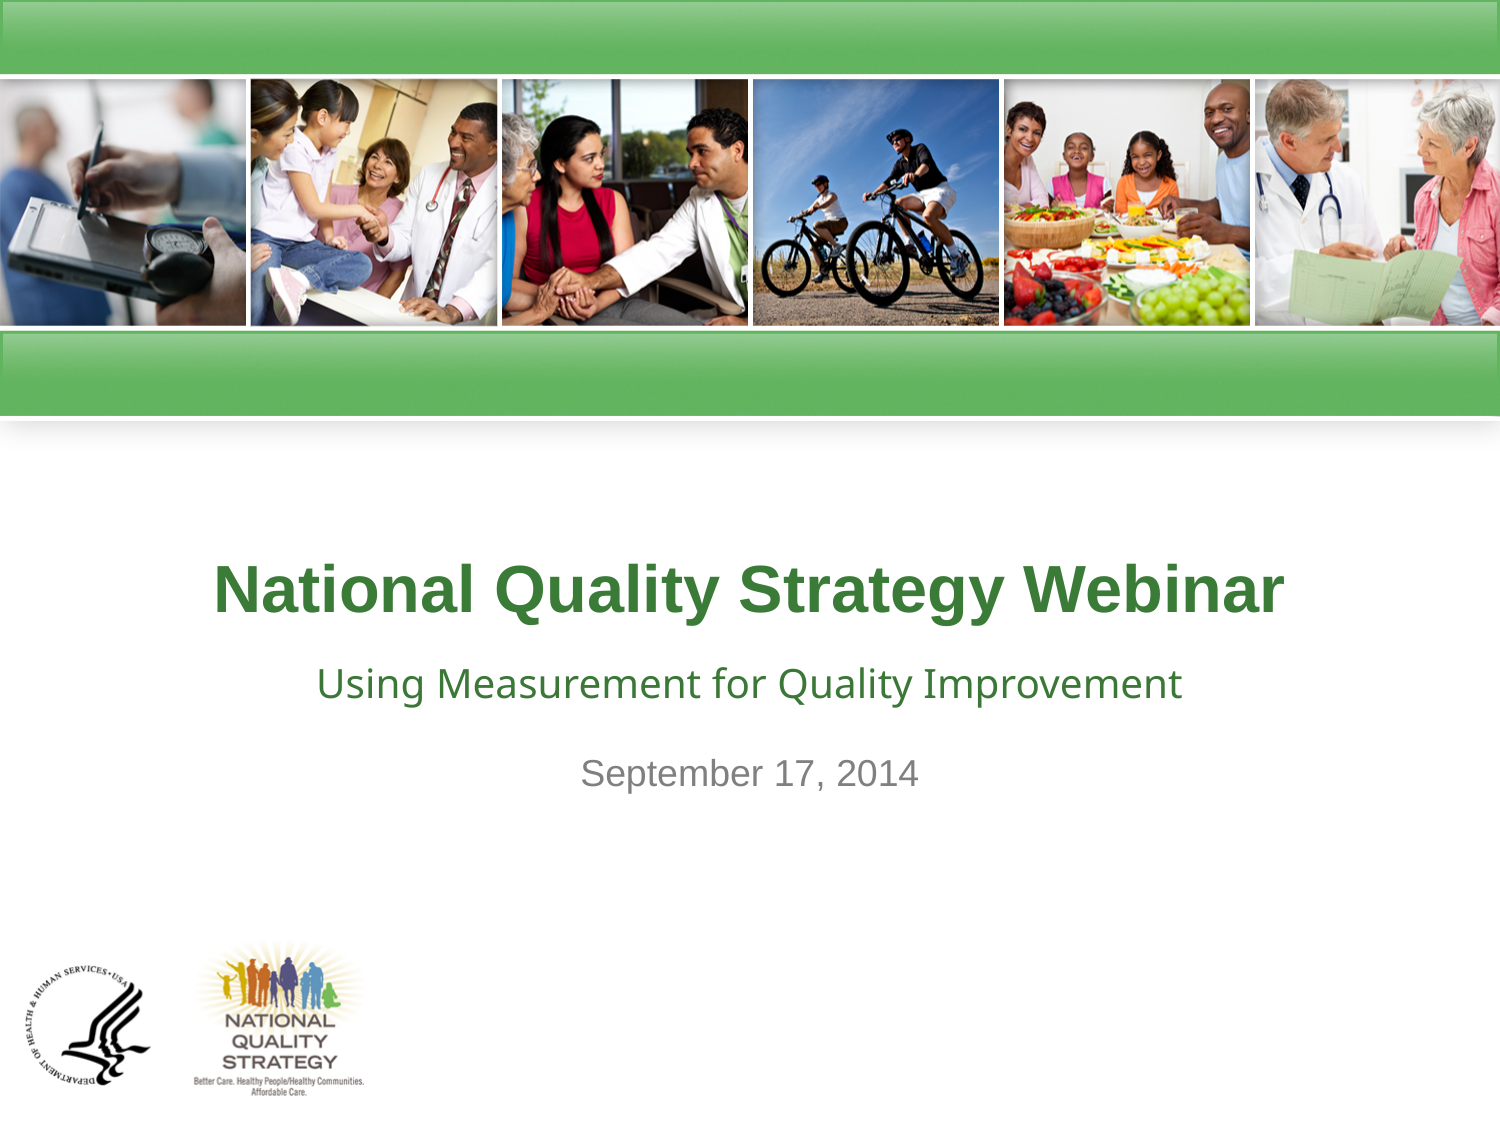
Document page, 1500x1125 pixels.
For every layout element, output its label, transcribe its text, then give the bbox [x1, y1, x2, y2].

list September 17, 2014 [225, 741, 1275, 809]
subtitle Using Measurement for Quality Improvement [225, 634, 1275, 730]
title National Quality Strategy Webinar [112, 477, 1388, 634]
picture [0, 0, 1500, 451]
picture [23, 940, 365, 1101]
